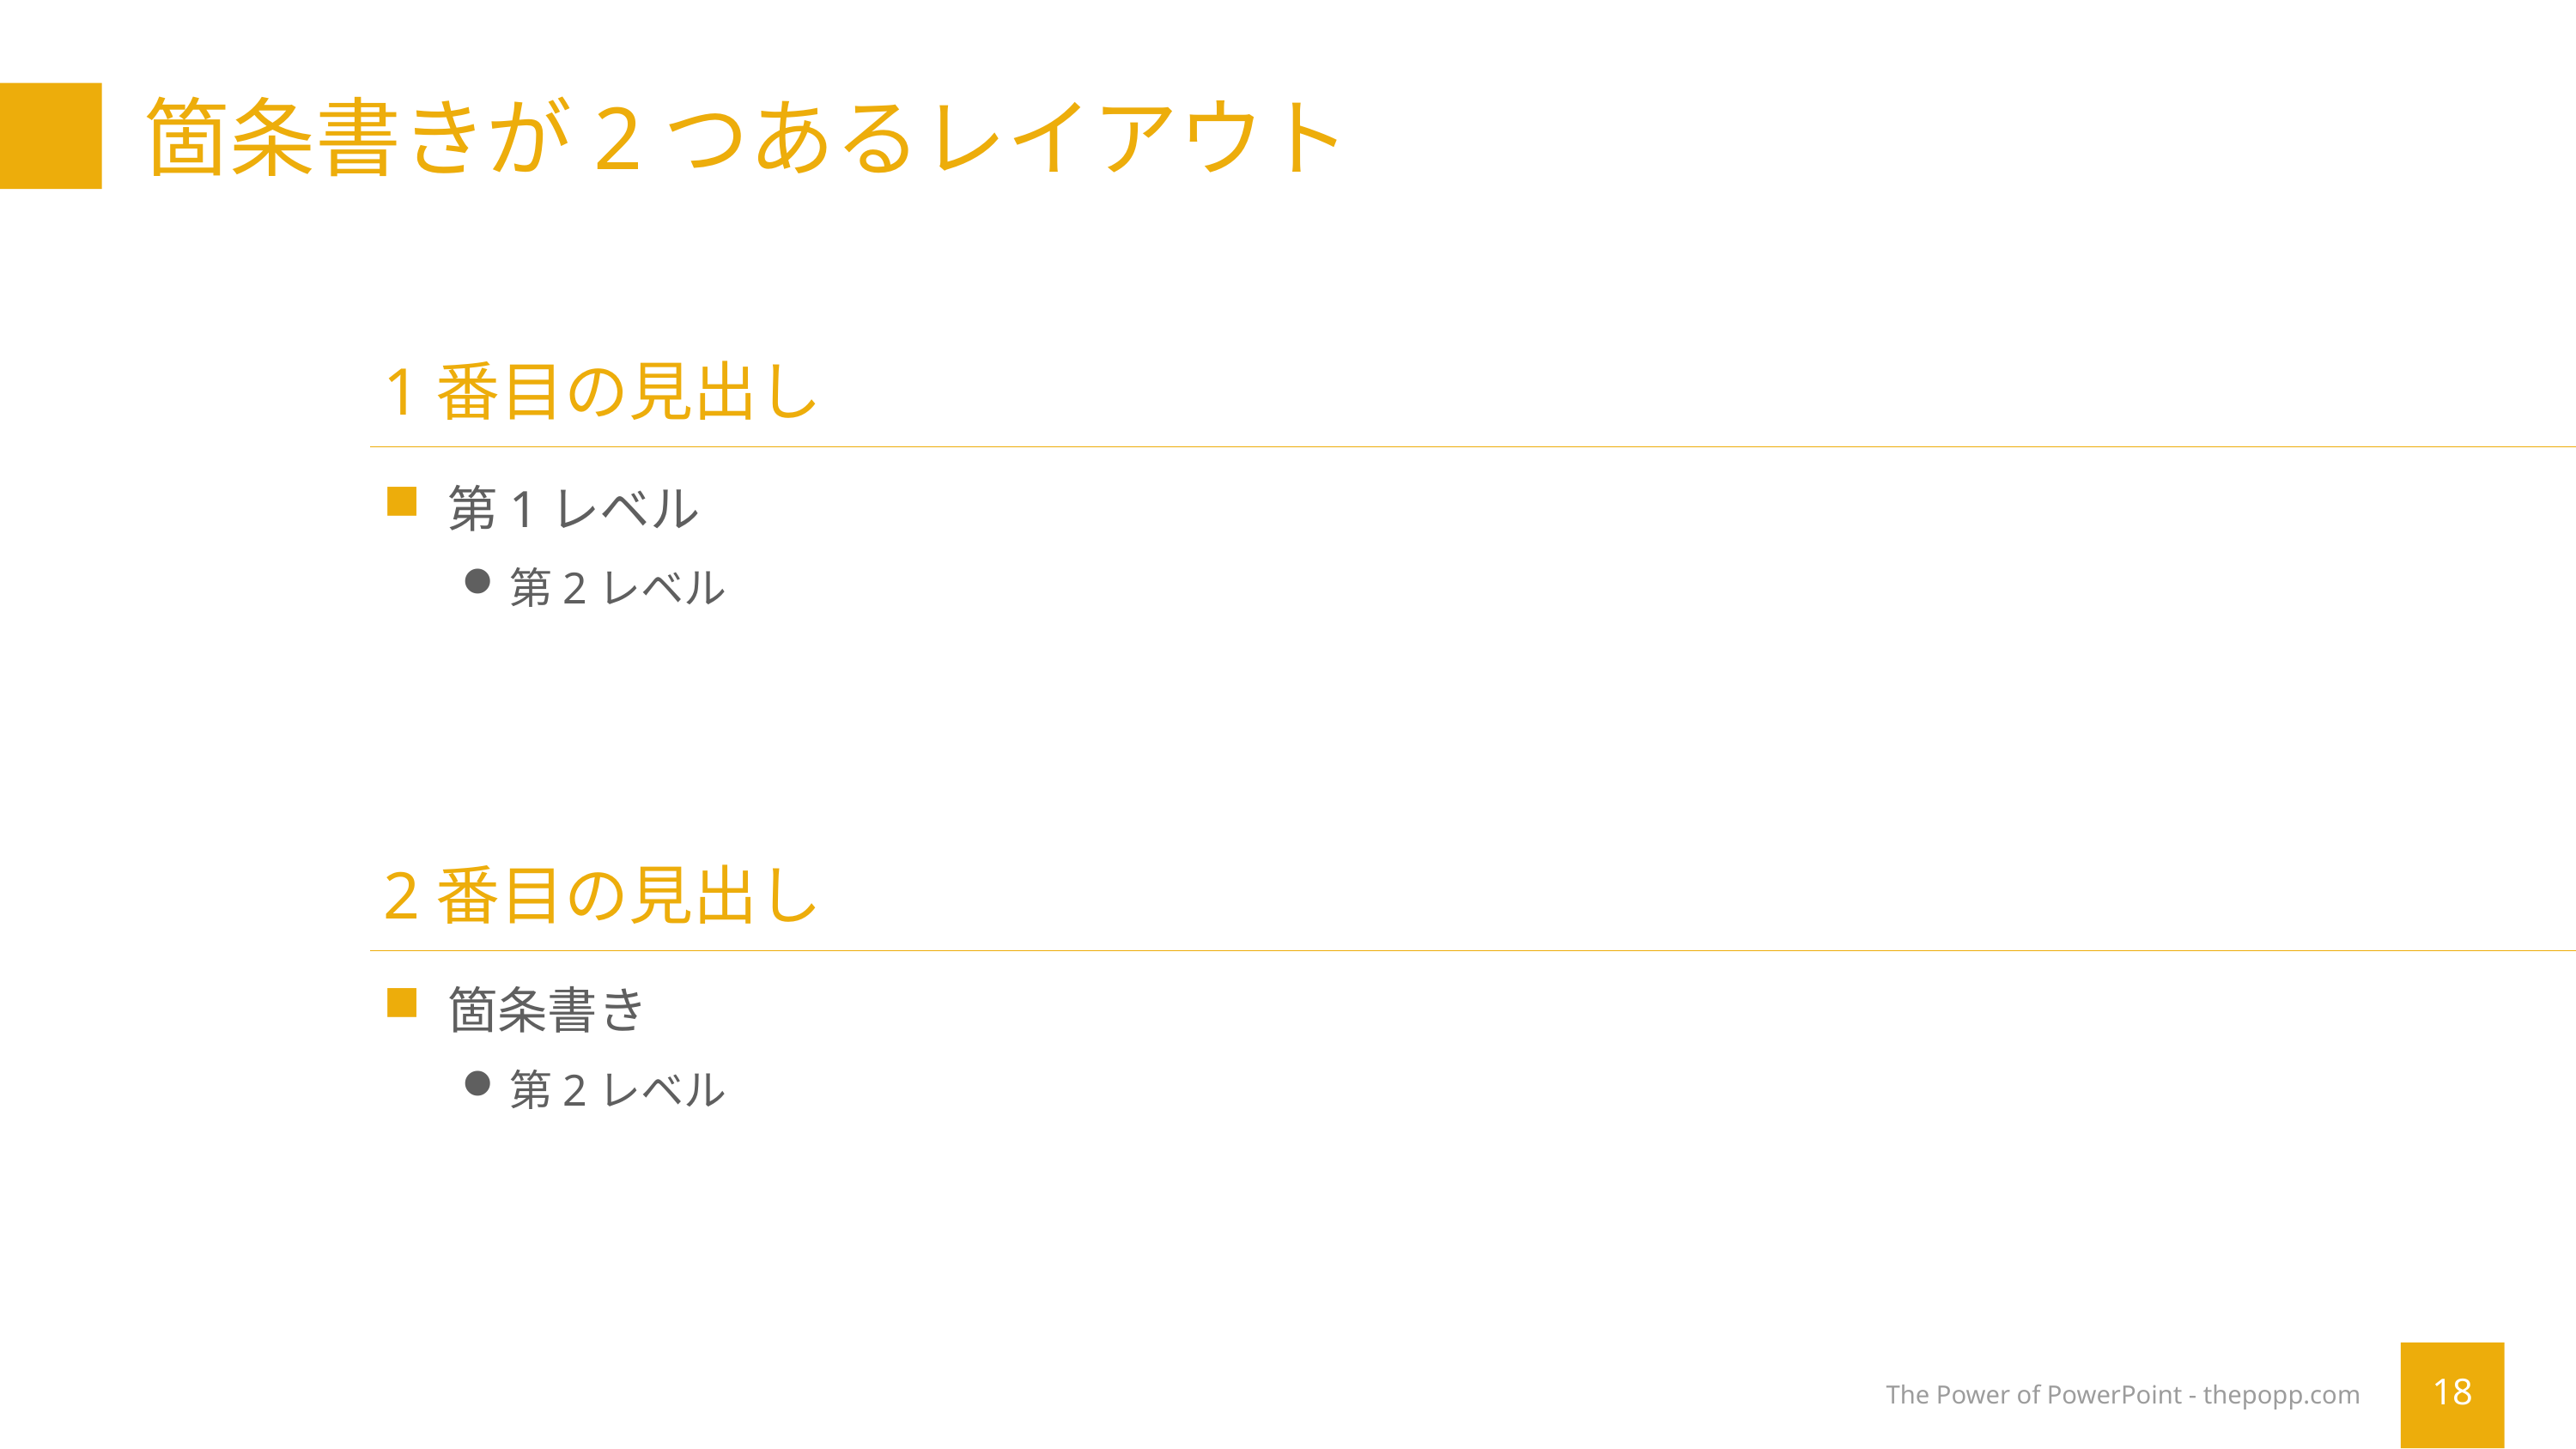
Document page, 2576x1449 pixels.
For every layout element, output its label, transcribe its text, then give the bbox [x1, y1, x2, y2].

list 箇条書き 第2レベル [370, 960, 2206, 1290]
footer The Power of PowerPoint - thepopp.com [1504, 1355, 2374, 1433]
title 箇条書きが2つあるレイアウト [131, 66, 2482, 219]
list 2番目の見出し [370, 814, 2206, 938]
slide_number 18 [2400, 1355, 2505, 1433]
list 1番目の見出し [370, 310, 2206, 435]
list 第1レベル 第2レベル [370, 458, 2206, 788]
